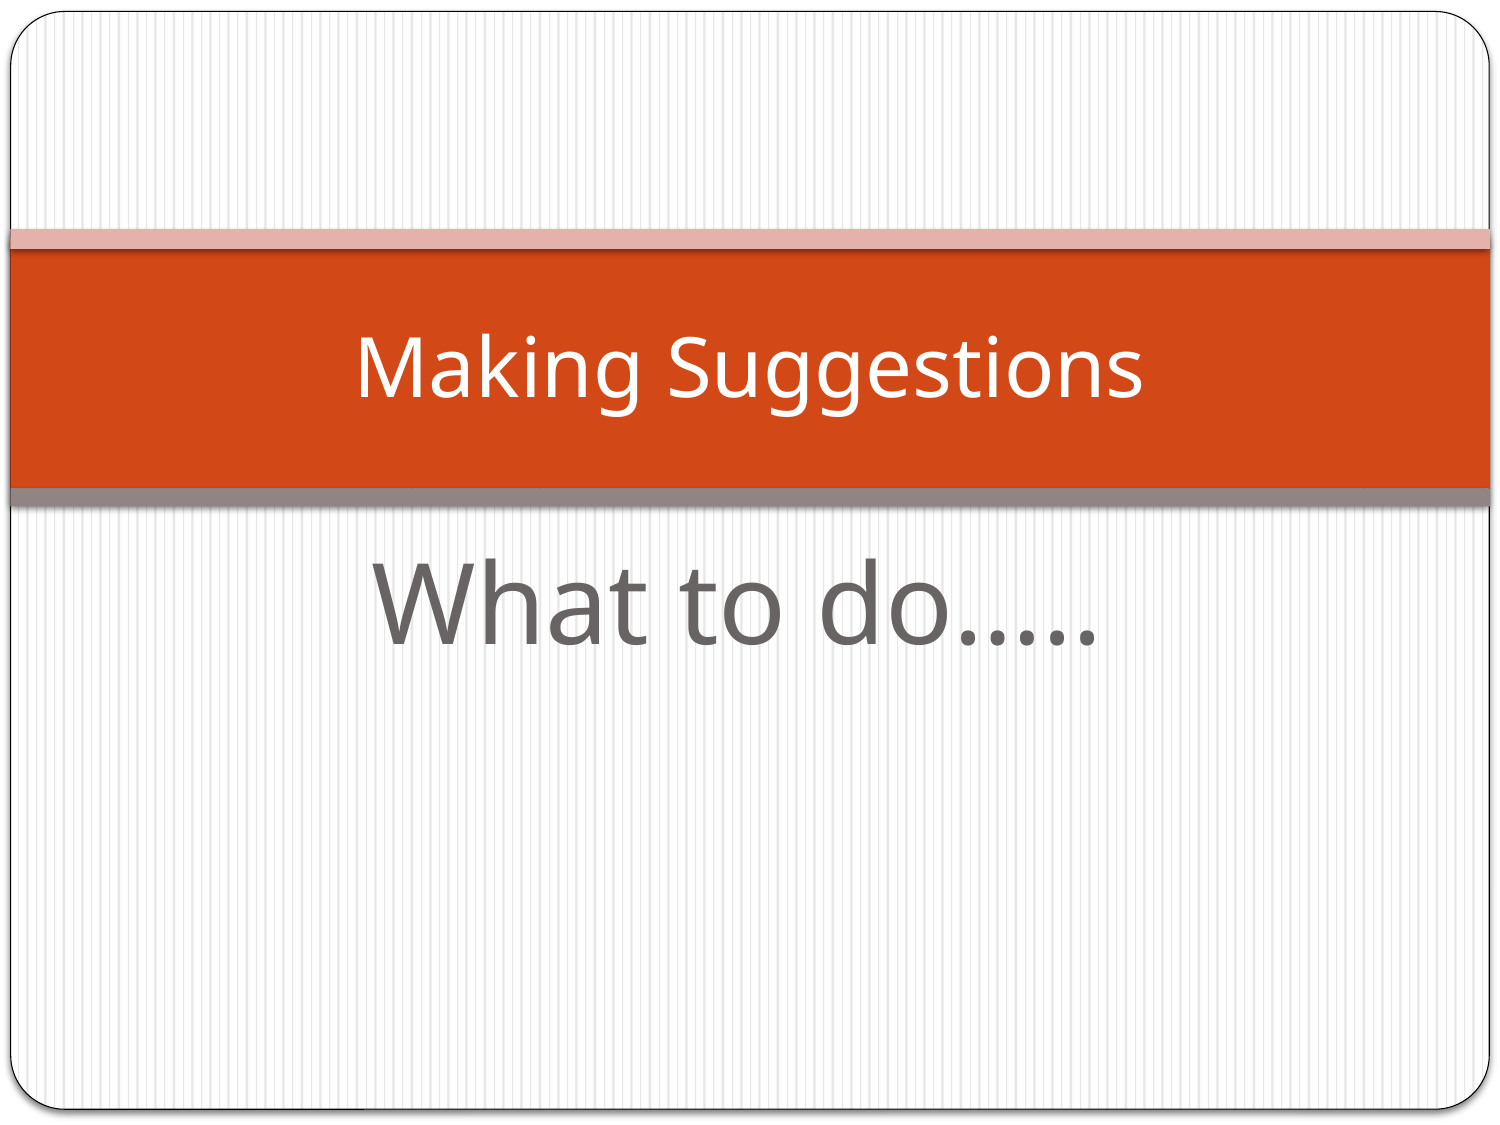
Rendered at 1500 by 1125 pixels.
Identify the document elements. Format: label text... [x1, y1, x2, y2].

title Making Suggestions [75, 247, 1425, 489]
subtitle What to do….. [212, 525, 1263, 788]
